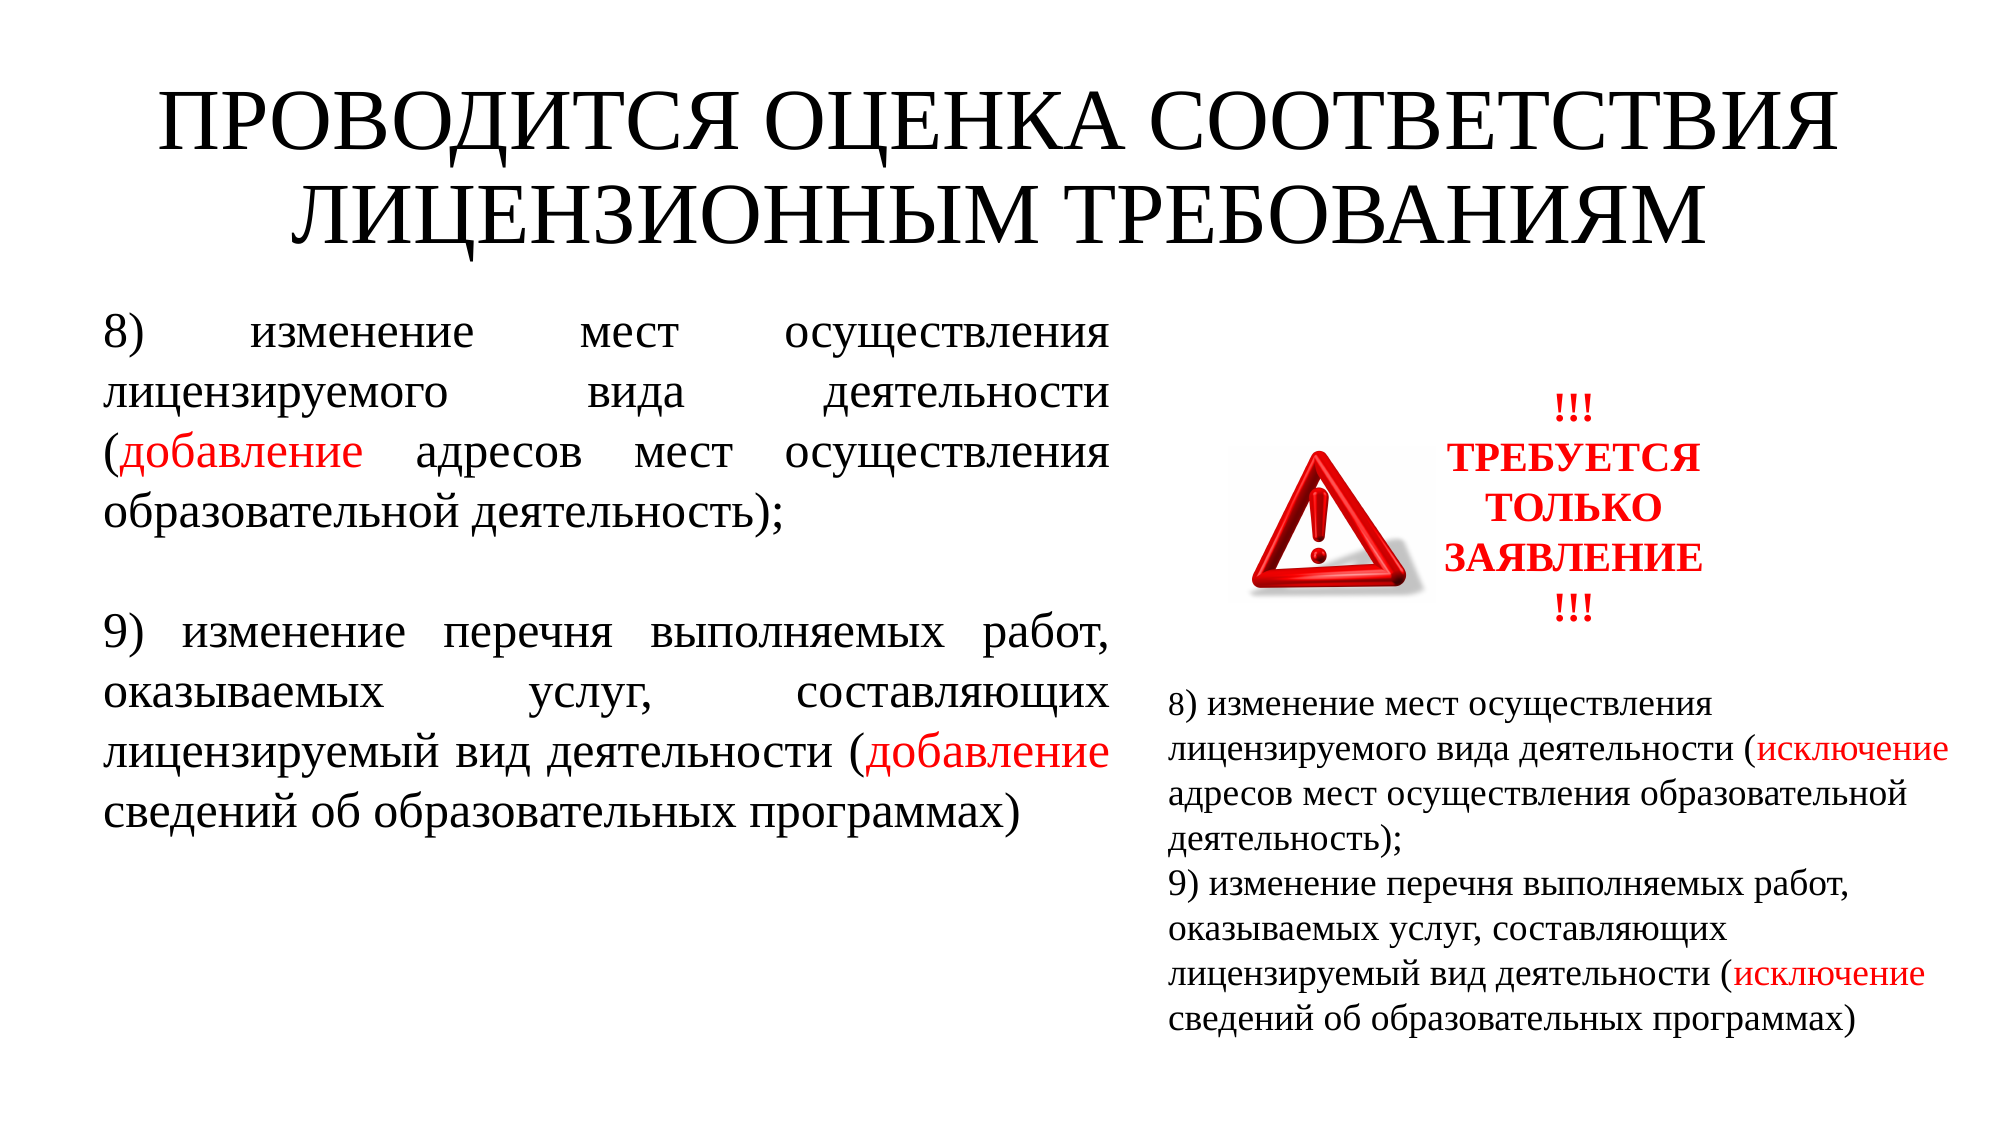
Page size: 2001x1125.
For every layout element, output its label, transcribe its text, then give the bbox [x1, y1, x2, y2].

text_box 8) изменение мест осуществления лицензируемого вида деятельности (исключение адресов мест осуществления образовательной деятельность); 9) изменение перечня выполняемых работ, оказываемых услуг, составляющих лицензируемый вид деятельности (исключение сведений об образовательных программах) [1153, 670, 1971, 1046]
text_box 8) изменение мест осуществления лицензируемого вида деятельности (добавление адресов мест осуществления образовательной деятельность); 9) изменение перечня выполняемых работ, оказываемых услуг, составляющих лицензируемый вид деятельности (добавление сведений об образовательных программах) [88, 290, 1125, 845]
picture [1228, 446, 1436, 603]
title ПРОВОДИТСЯ ОЦЕНКА СООТВЕТСТВИЯ ЛИЦЕНЗИОННЫМ ТРЕБОВАНИЯМ [137, 59, 1863, 278]
text_box !!! ТРЕБУЕТСЯ ТОЛЬКО ЗАЯВЛЕНИЕ !!! [1339, 371, 1809, 637]
